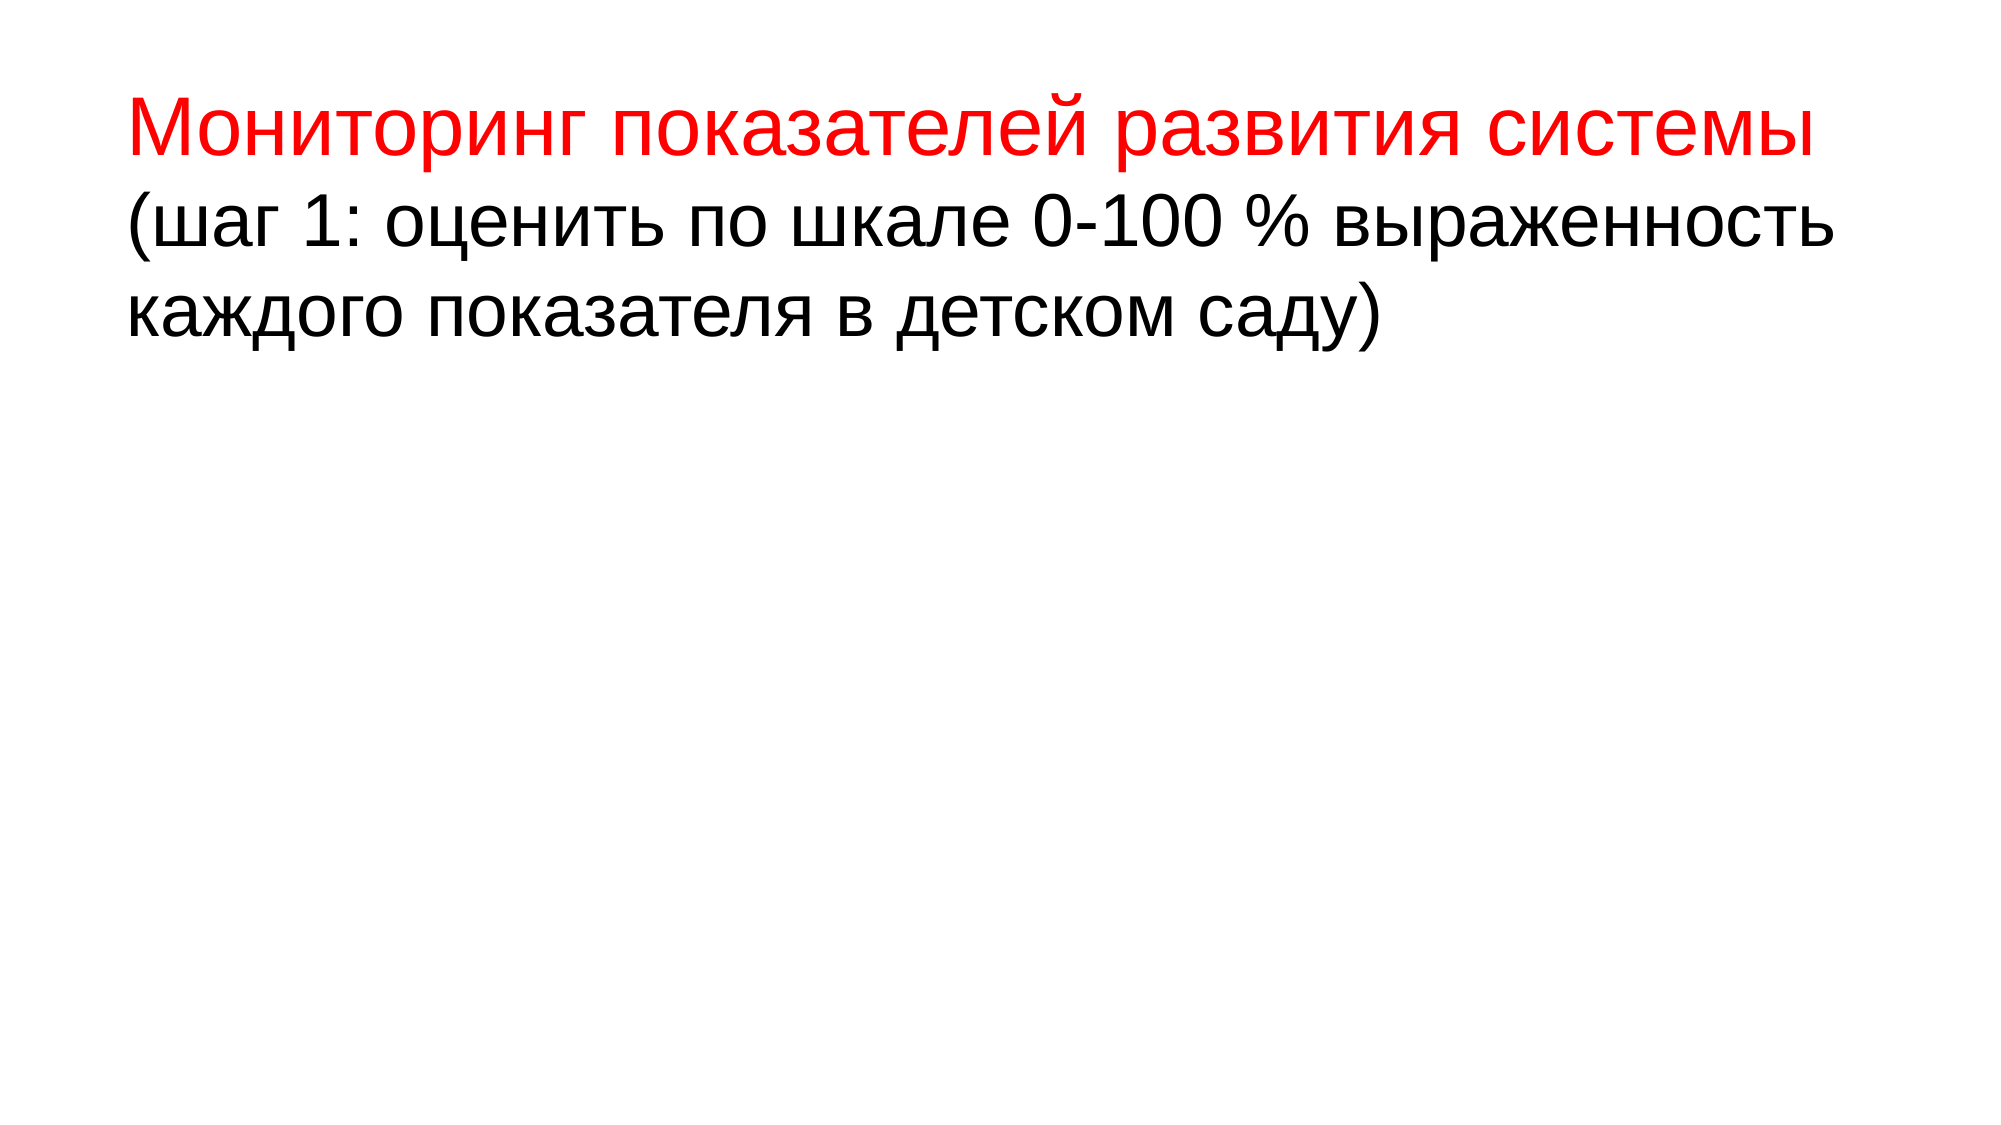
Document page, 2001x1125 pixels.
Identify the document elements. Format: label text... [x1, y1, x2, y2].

text_box Мониторинг показателей развития системы (шаг 1: оценить по шкале 0-100 % выраженность каждого показателя в детском саду) [111, 64, 1903, 360]
